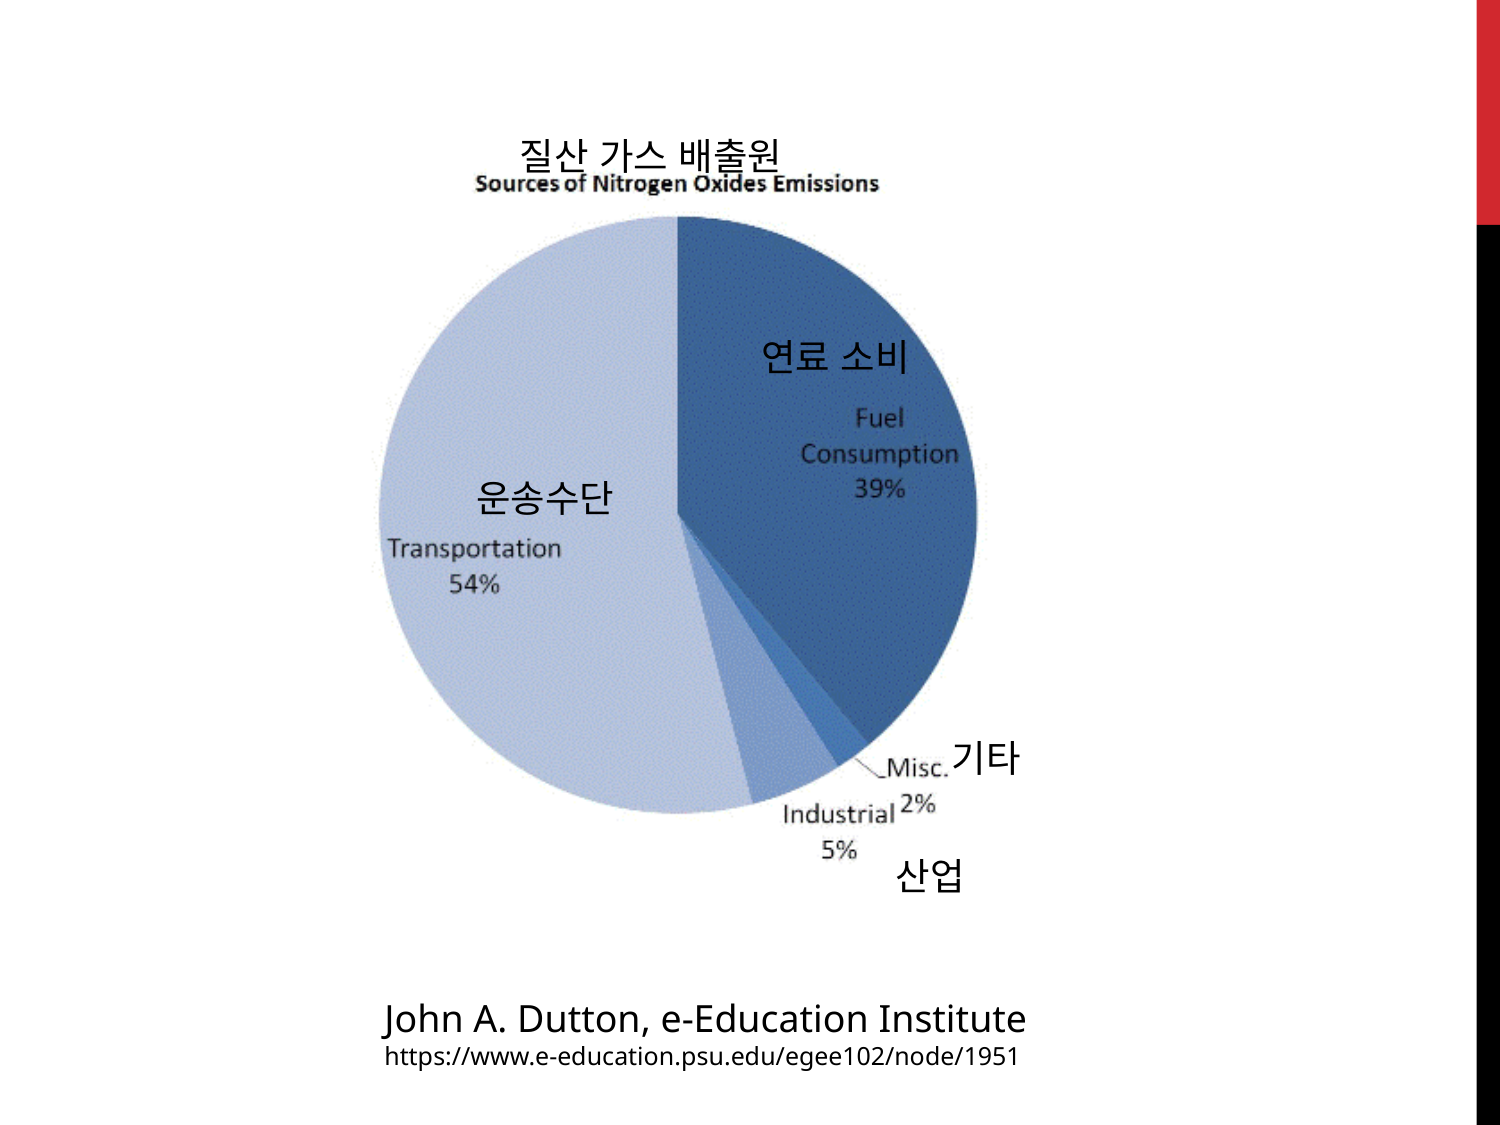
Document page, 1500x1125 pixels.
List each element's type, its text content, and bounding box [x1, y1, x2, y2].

text_box John A. Dutton, e-Education Institute https://www.e-education.psu.edu/egee102/node/1951 [369, 987, 1043, 1078]
text_box 산업 [880, 880, 1061, 906]
text_box 질산 가스 배출원 [505, 125, 798, 155]
picture [213, 160, 1168, 876]
